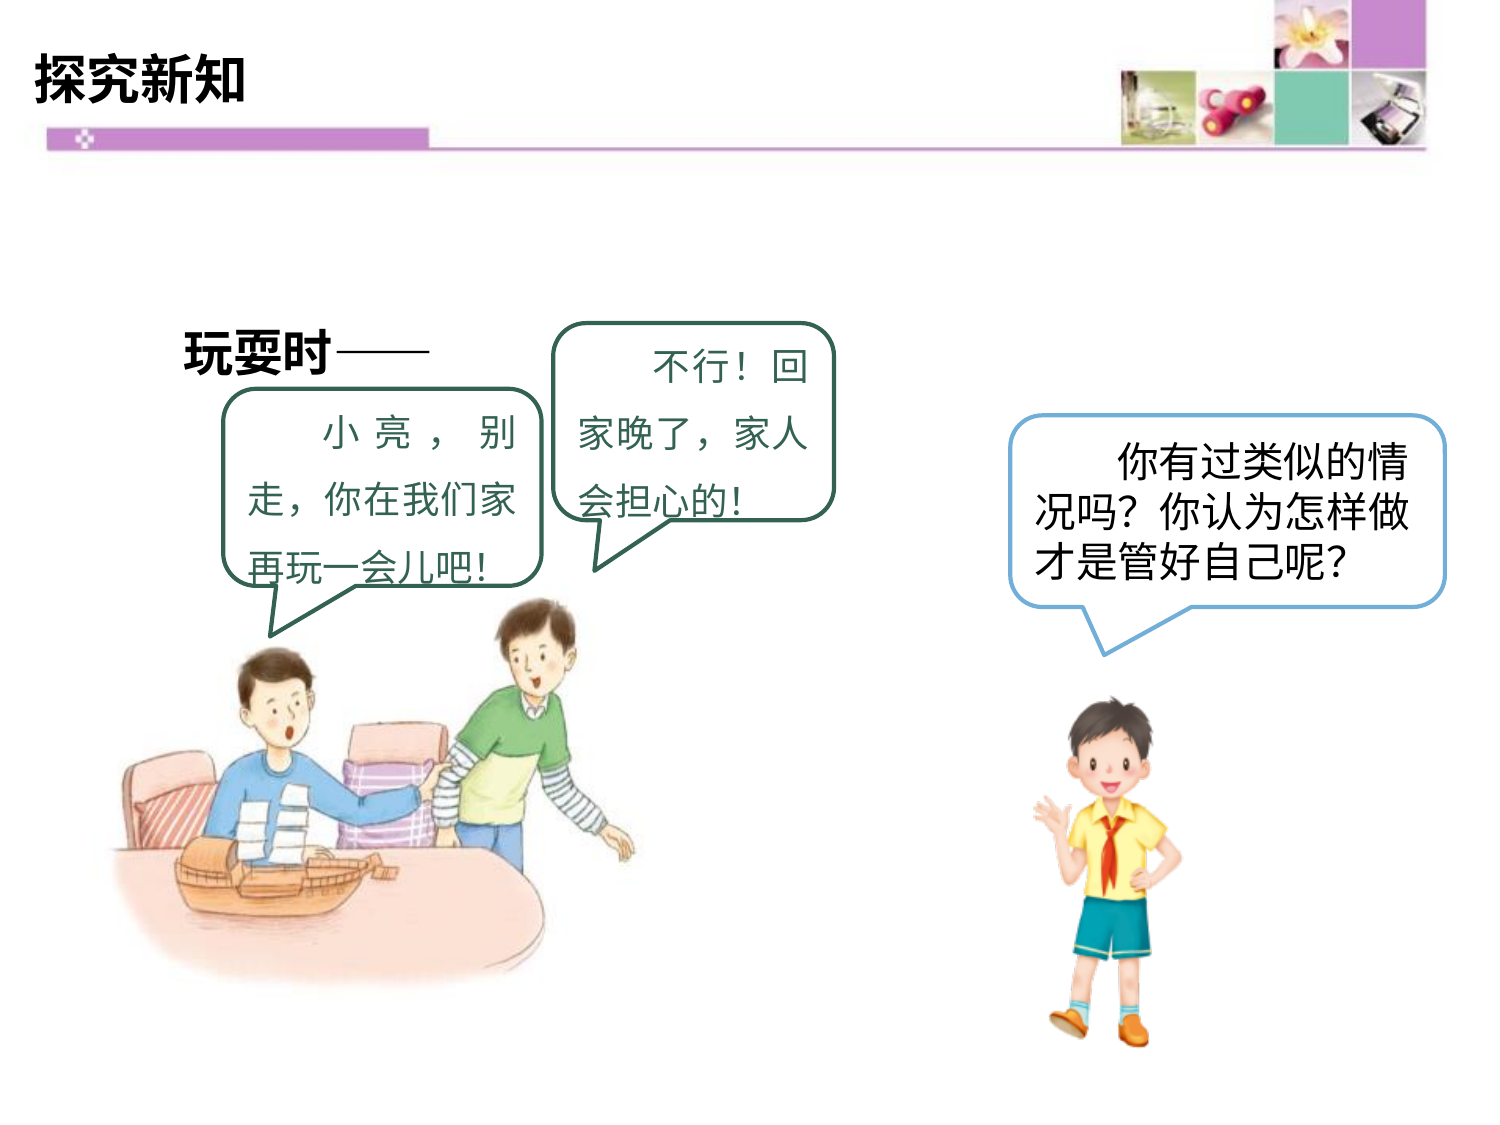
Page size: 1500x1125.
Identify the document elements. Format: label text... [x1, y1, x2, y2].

title 探究新知 [18, 38, 1483, 119]
text_box 不行！回家晚了，家人会担心的！ [551, 320, 837, 573]
text_box 玩耍时—— [168, 313, 449, 389]
text_box 小亮，别走，你在我们家再玩一会儿吧！ [221, 386, 544, 583]
picture [0, 0, 1500, 1125]
text_box 你有过类似的情况吗？你认为怎样做才是管好自己呢？ [1008, 413, 1447, 658]
